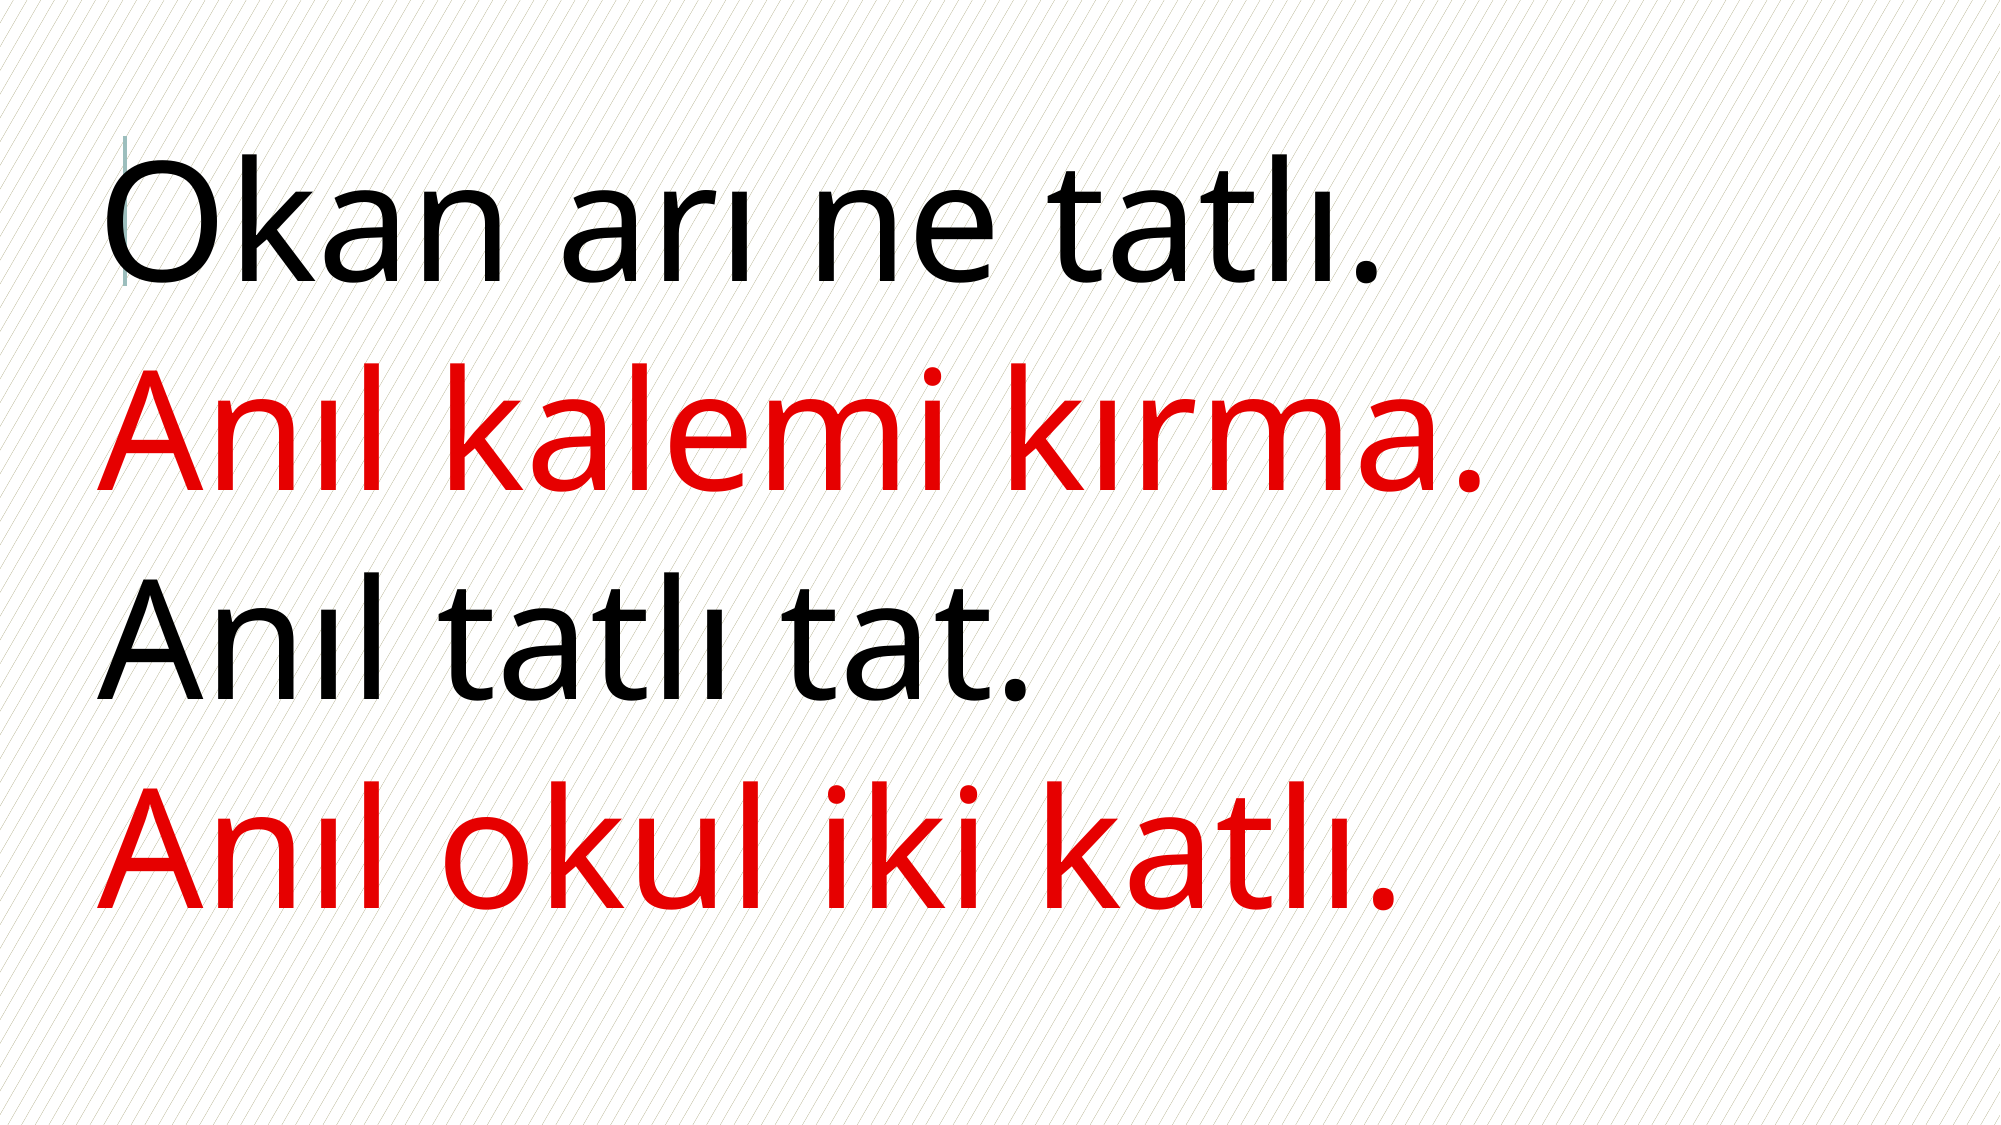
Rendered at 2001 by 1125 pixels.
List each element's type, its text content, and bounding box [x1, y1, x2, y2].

list Okan arı ne tatlı. Anıl kalemi kırma. Anıl tatlı tat. Anıl okul iki katlı. [47, 130, 2000, 1016]
